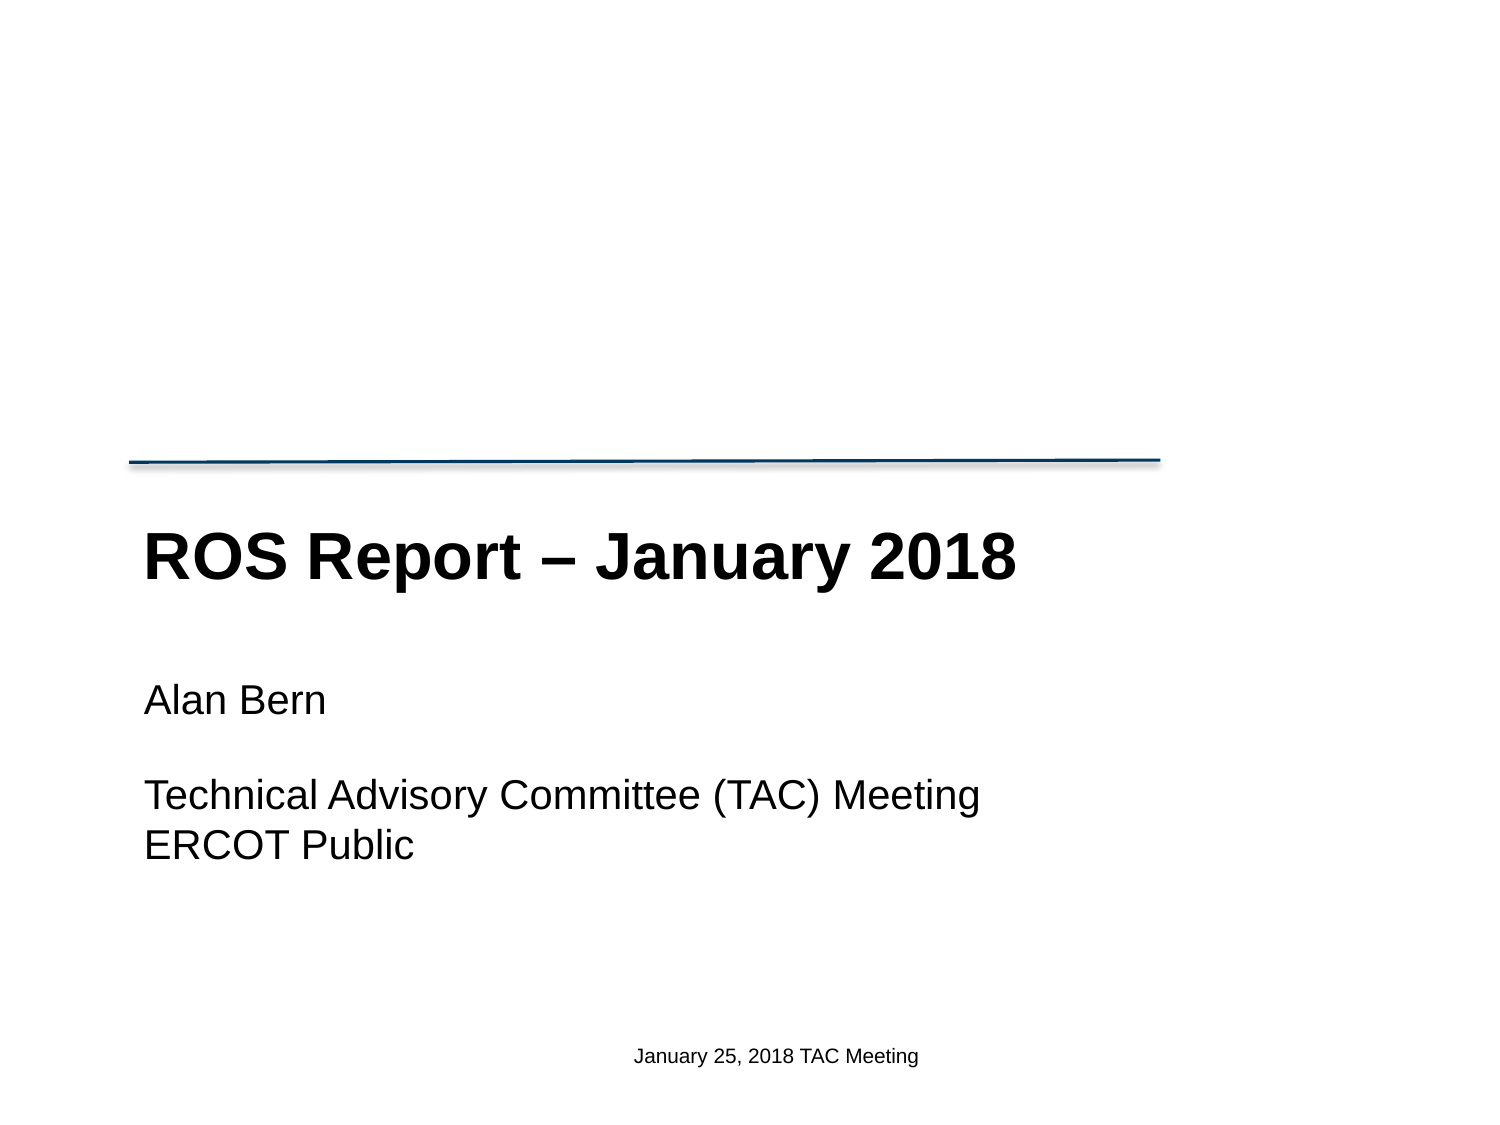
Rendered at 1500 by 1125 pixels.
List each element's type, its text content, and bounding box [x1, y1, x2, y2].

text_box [128, 459, 1367, 890]
footer January 25, 2018 TAC Meeting [99, 1025, 1453, 1085]
